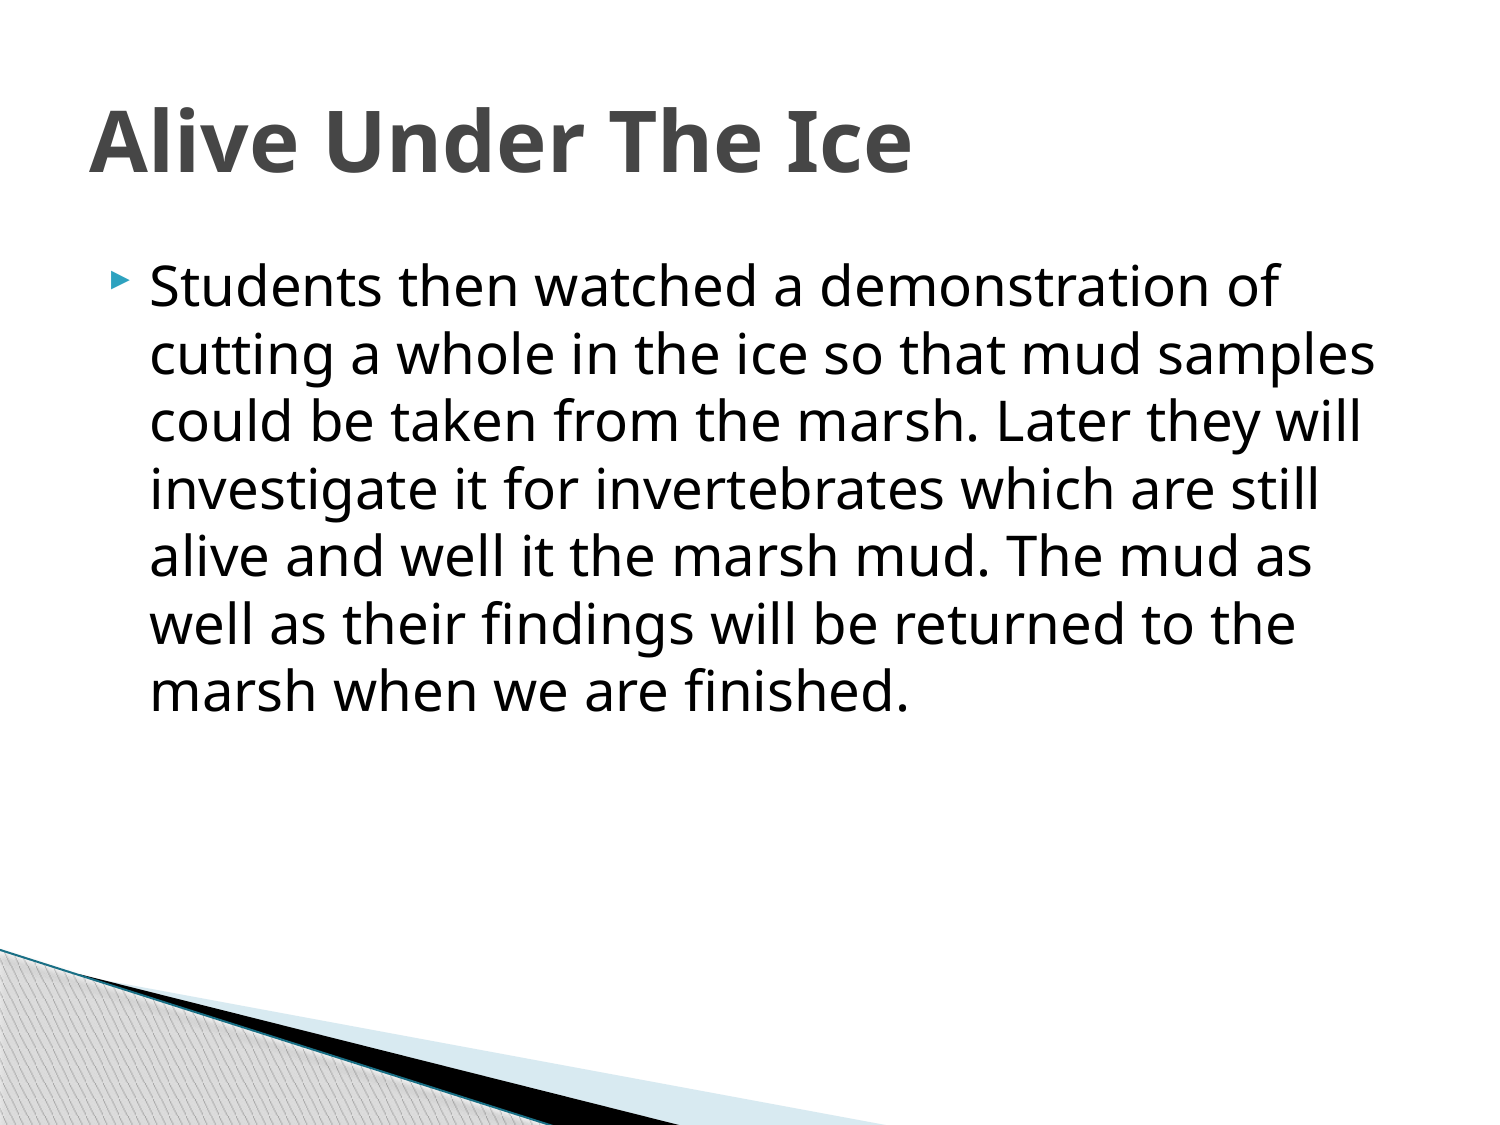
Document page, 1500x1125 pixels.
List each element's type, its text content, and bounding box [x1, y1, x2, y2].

title Alive Under The Ice [75, 45, 1425, 233]
list Students then watched a demonstration of cutting a whole in the ice so that mud samples could be taken from the marsh. Later they will investigate it for invertebrates which are still alive and well it the marsh mud. The mud as well as their findings will be returned to the marsh when we are finished. [74, 242, 1426, 986]
